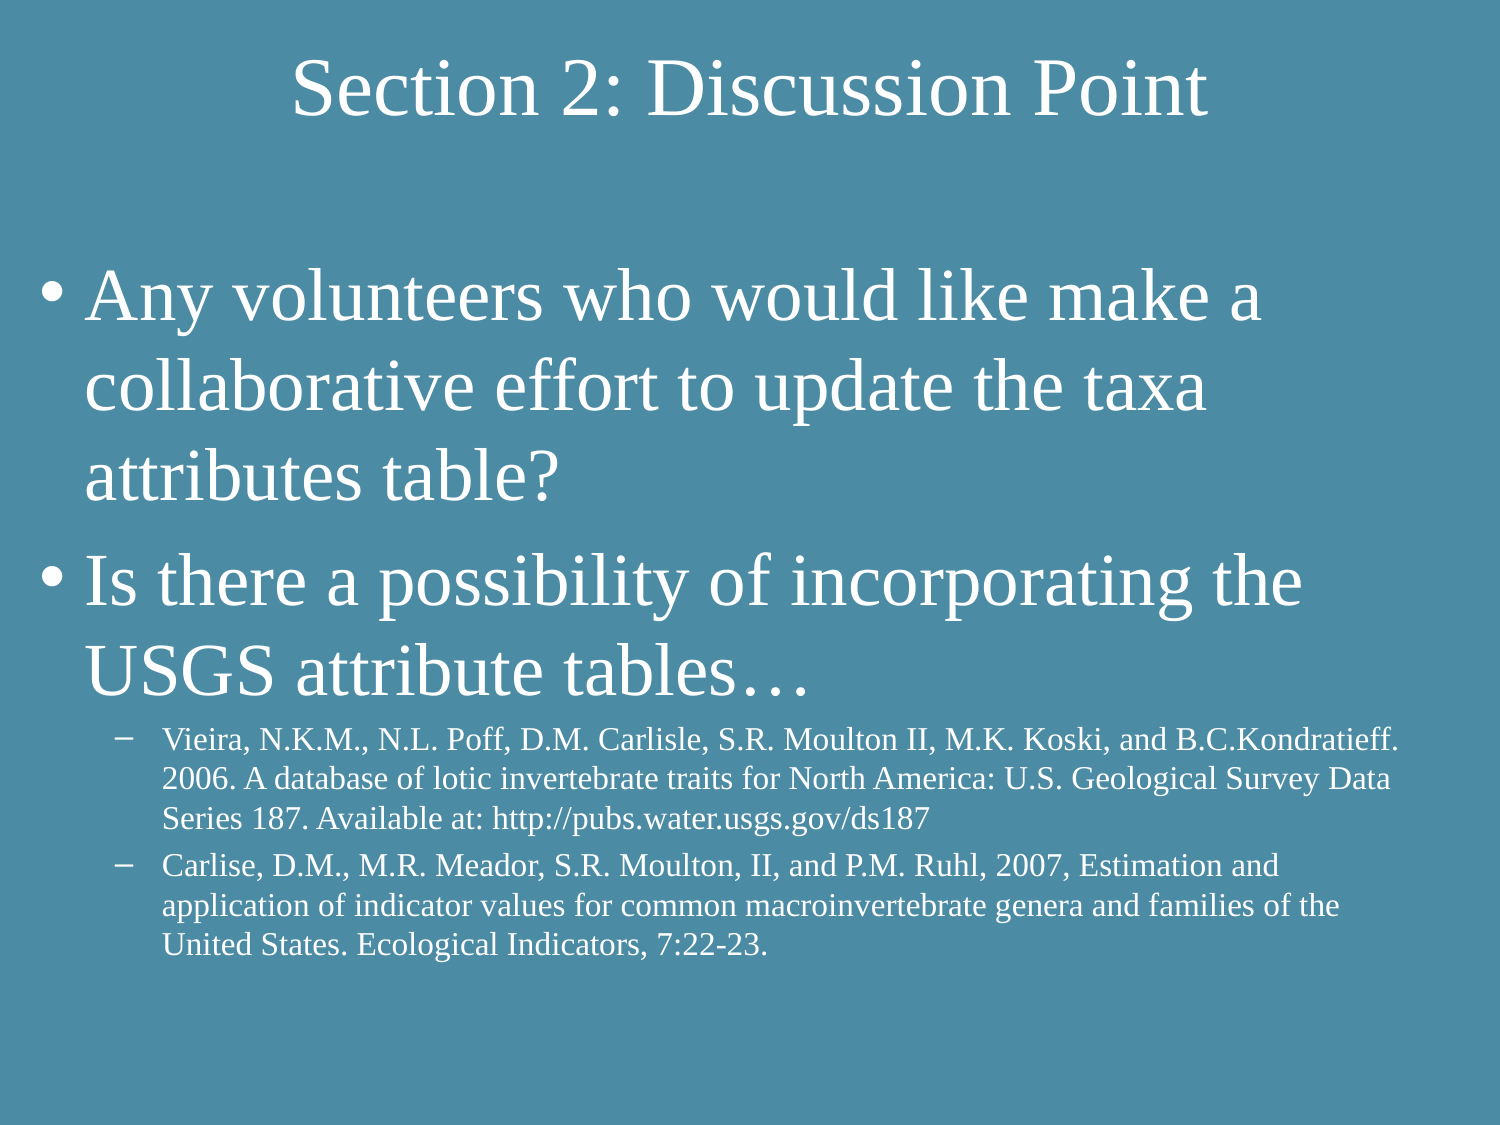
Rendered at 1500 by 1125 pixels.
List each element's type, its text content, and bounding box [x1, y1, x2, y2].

title Section 2: Discussion Point [75, 24, 1425, 200]
list Any volunteers who would like make a collaborative effort to update the taxa attributes table? Is there a possibility of incorporating the USGS attribute tables… Vieira, N.K.M., N.L. Poff, D.M. Carlisle, S.R. Moulton II, M.K. Koski, and B.C.Kondratieff. 2006. A database of lotic invertebrate traits for North America: U.S. Geological Survey Data Series 187. Available at: http://pubs.water.usgs.gov/ds187 Carlise, D.M., M.R. Meador, S.R. Moulton, II, and P.M. Ruhl, 2007, Estimation and application of indicator values for common macroinvertebrate genera and families of the United States. Ecological Indicators, 7:22-23. [24, 237, 1450, 1100]
